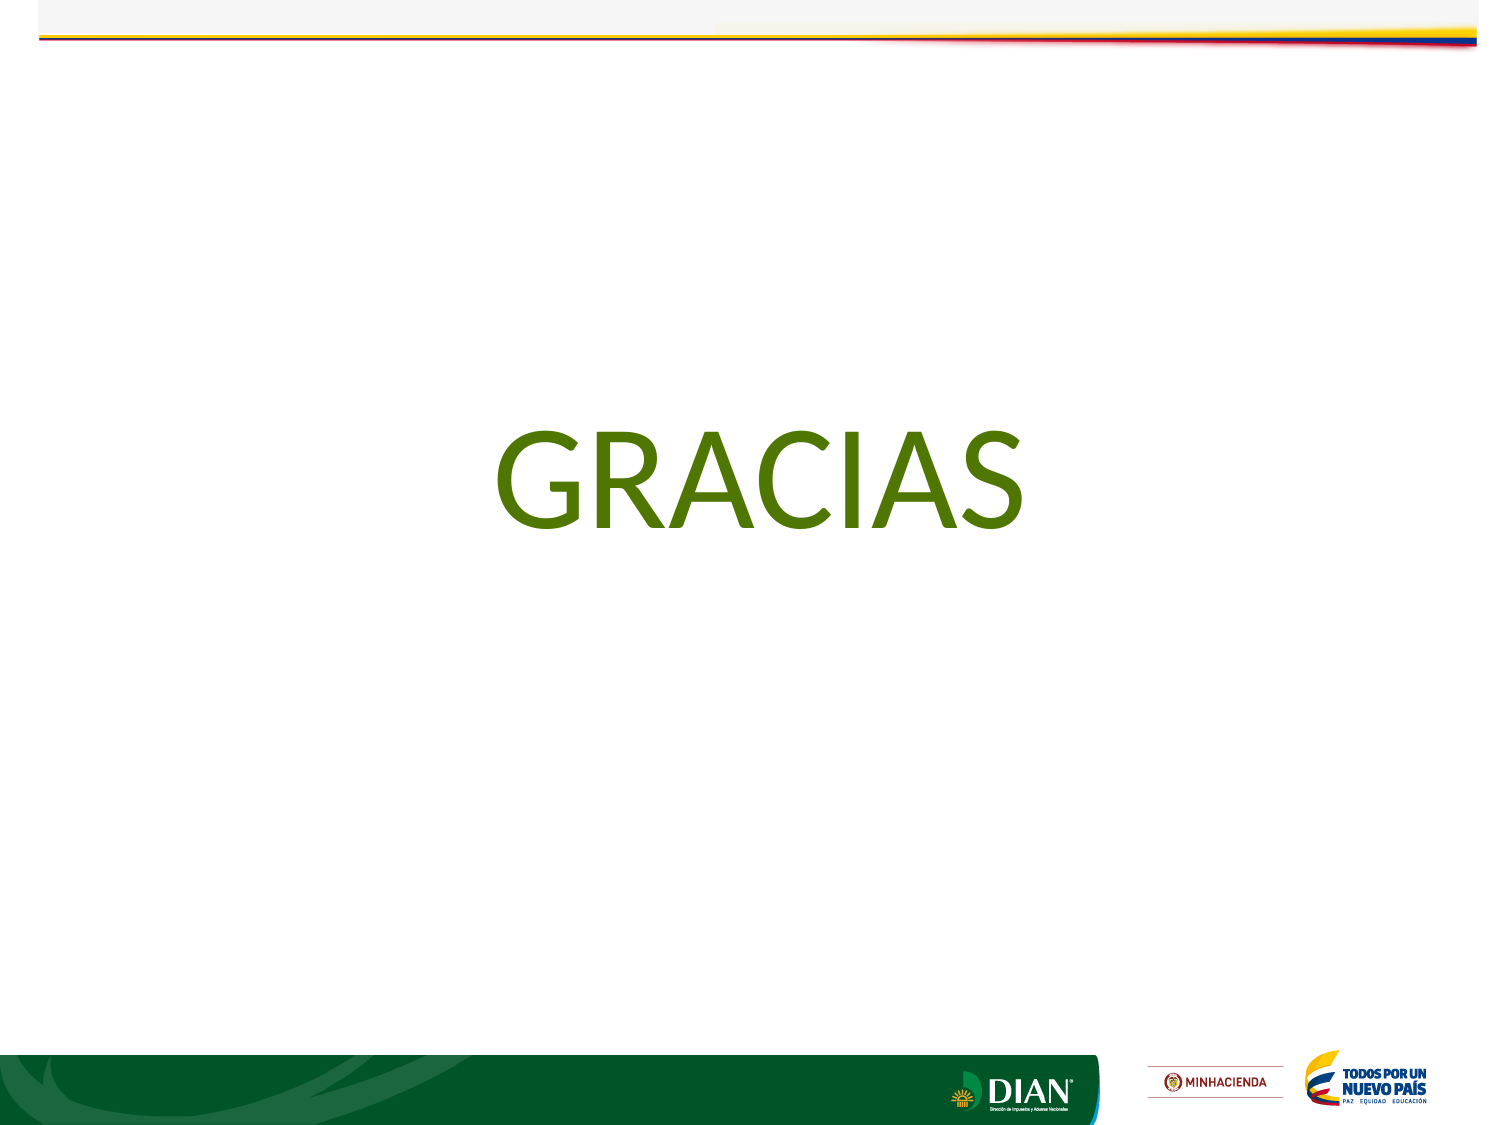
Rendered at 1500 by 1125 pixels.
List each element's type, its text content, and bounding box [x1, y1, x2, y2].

picture [0, 0, 1500, 1125]
list GRACIAS [85, 160, 1436, 904]
